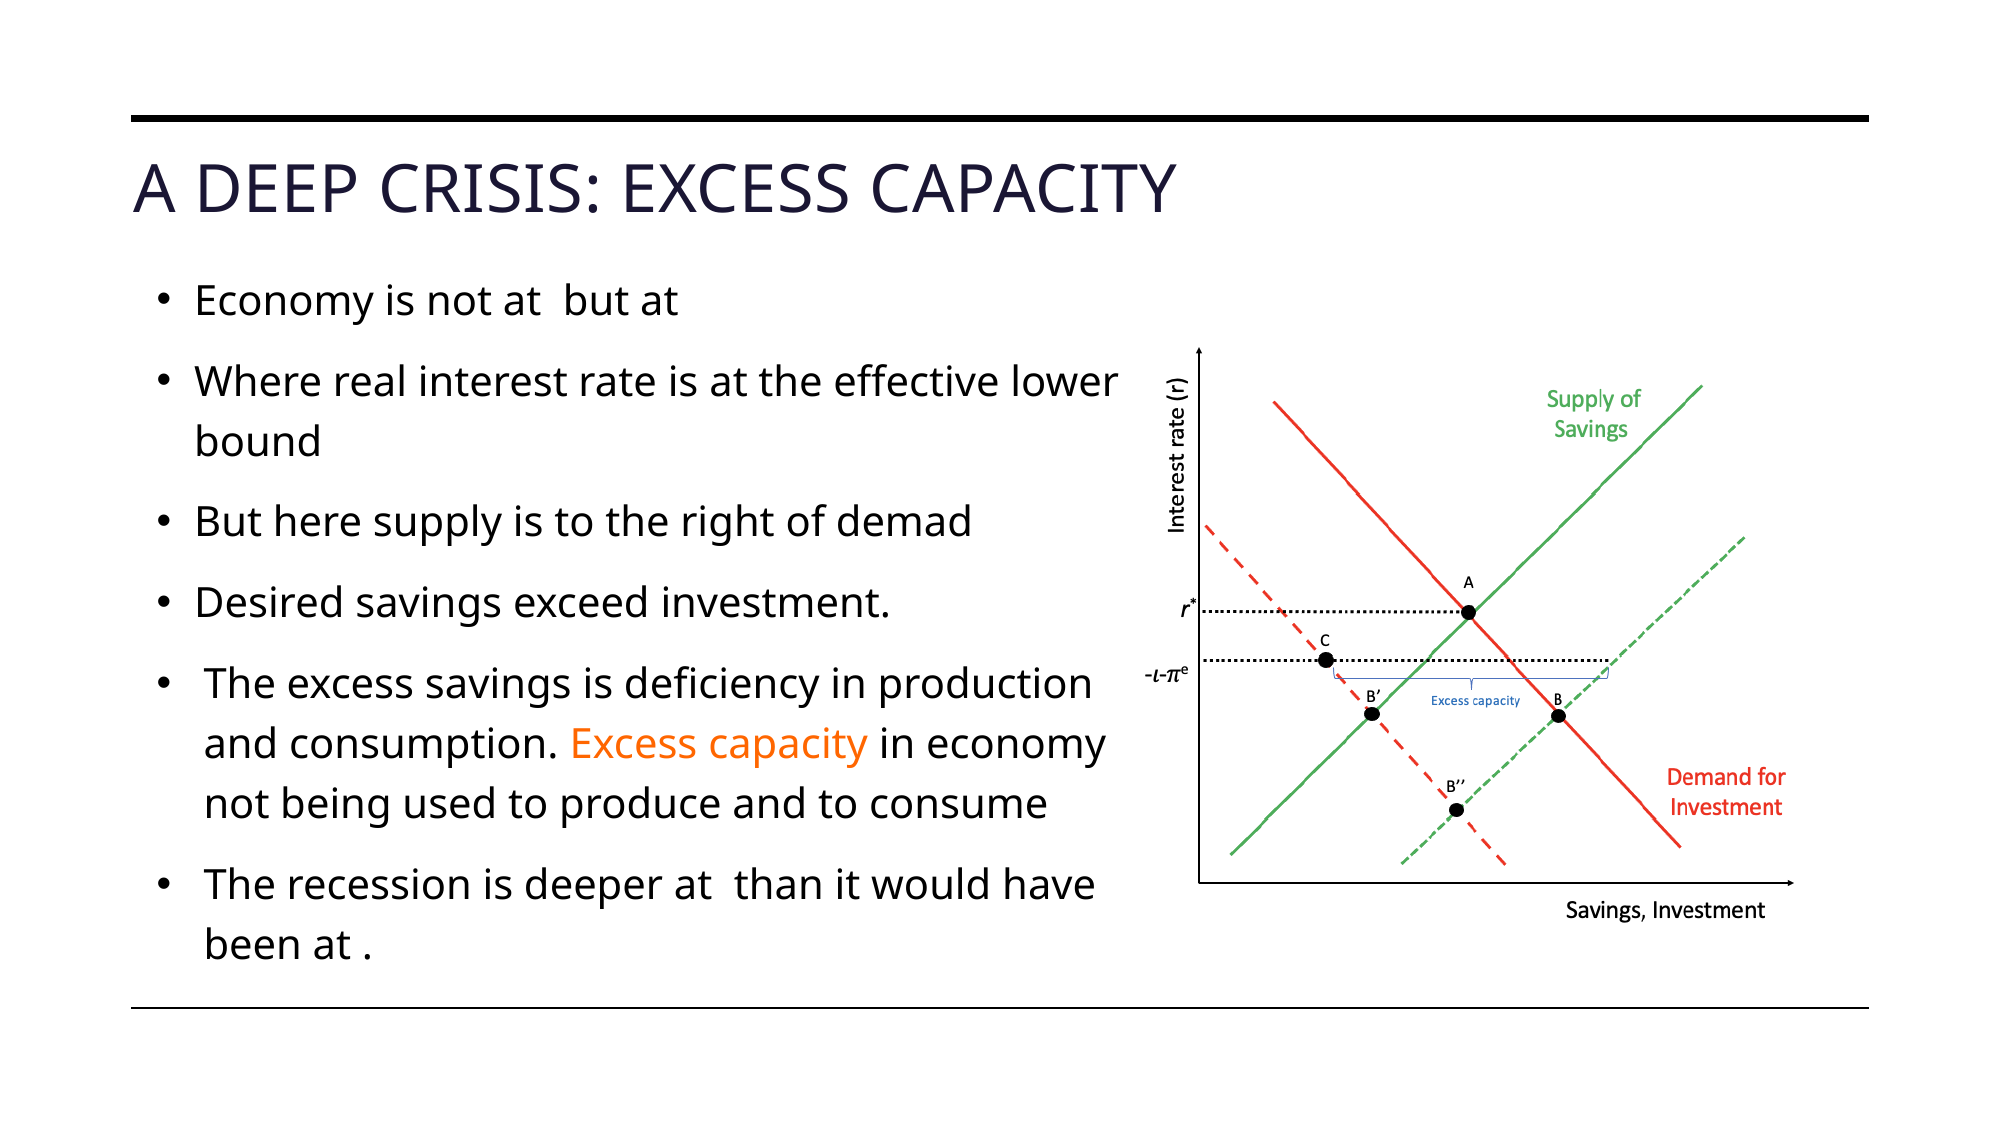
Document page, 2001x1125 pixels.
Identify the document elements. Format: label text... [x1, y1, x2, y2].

text_box [200, 291, 232, 353]
title A deep crisis: excess capacity [118, 138, 1875, 240]
picture [1135, 332, 1897, 982]
